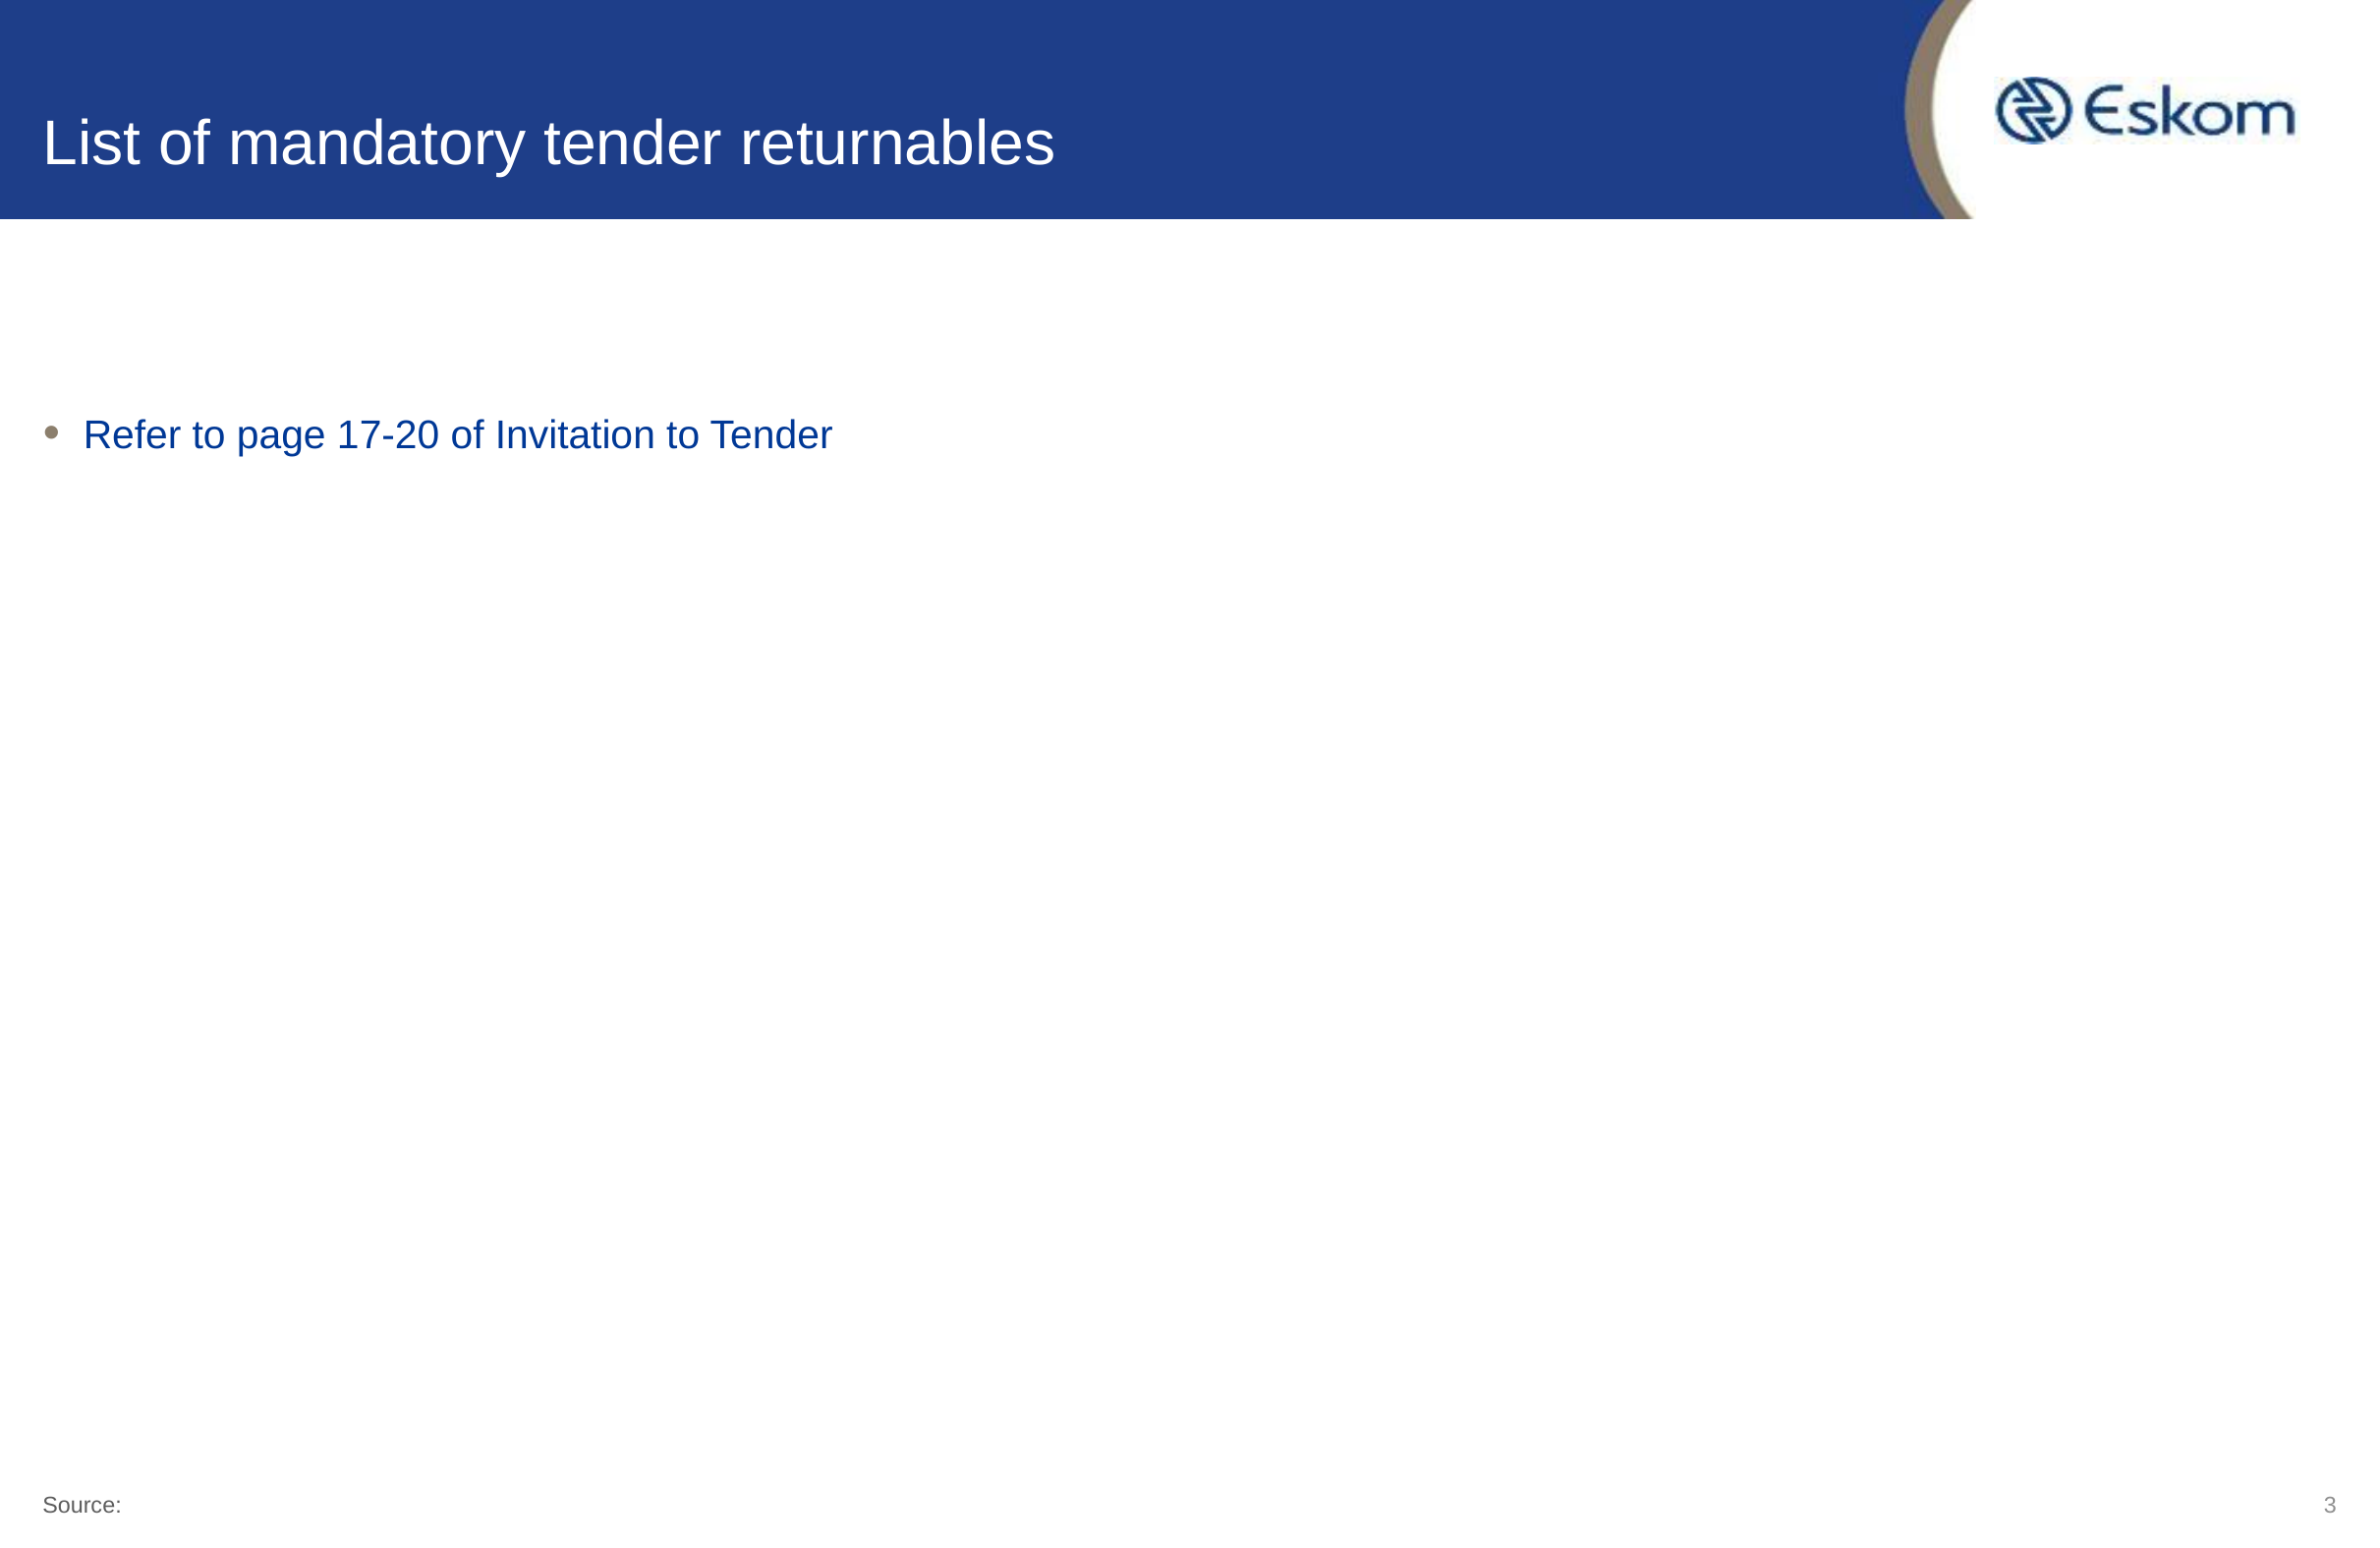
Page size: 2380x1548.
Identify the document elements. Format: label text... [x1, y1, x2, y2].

footer Source: [28, 1489, 1921, 1518]
picture [0, 0, 1976, 219]
picture [1994, 77, 2300, 144]
slide_number 3 [2220, 1483, 2352, 1524]
title List of mandatory tender returnables [28, 37, 1884, 189]
list Refer to page 17-20 of Invitation to Tender [28, 269, 2352, 464]
